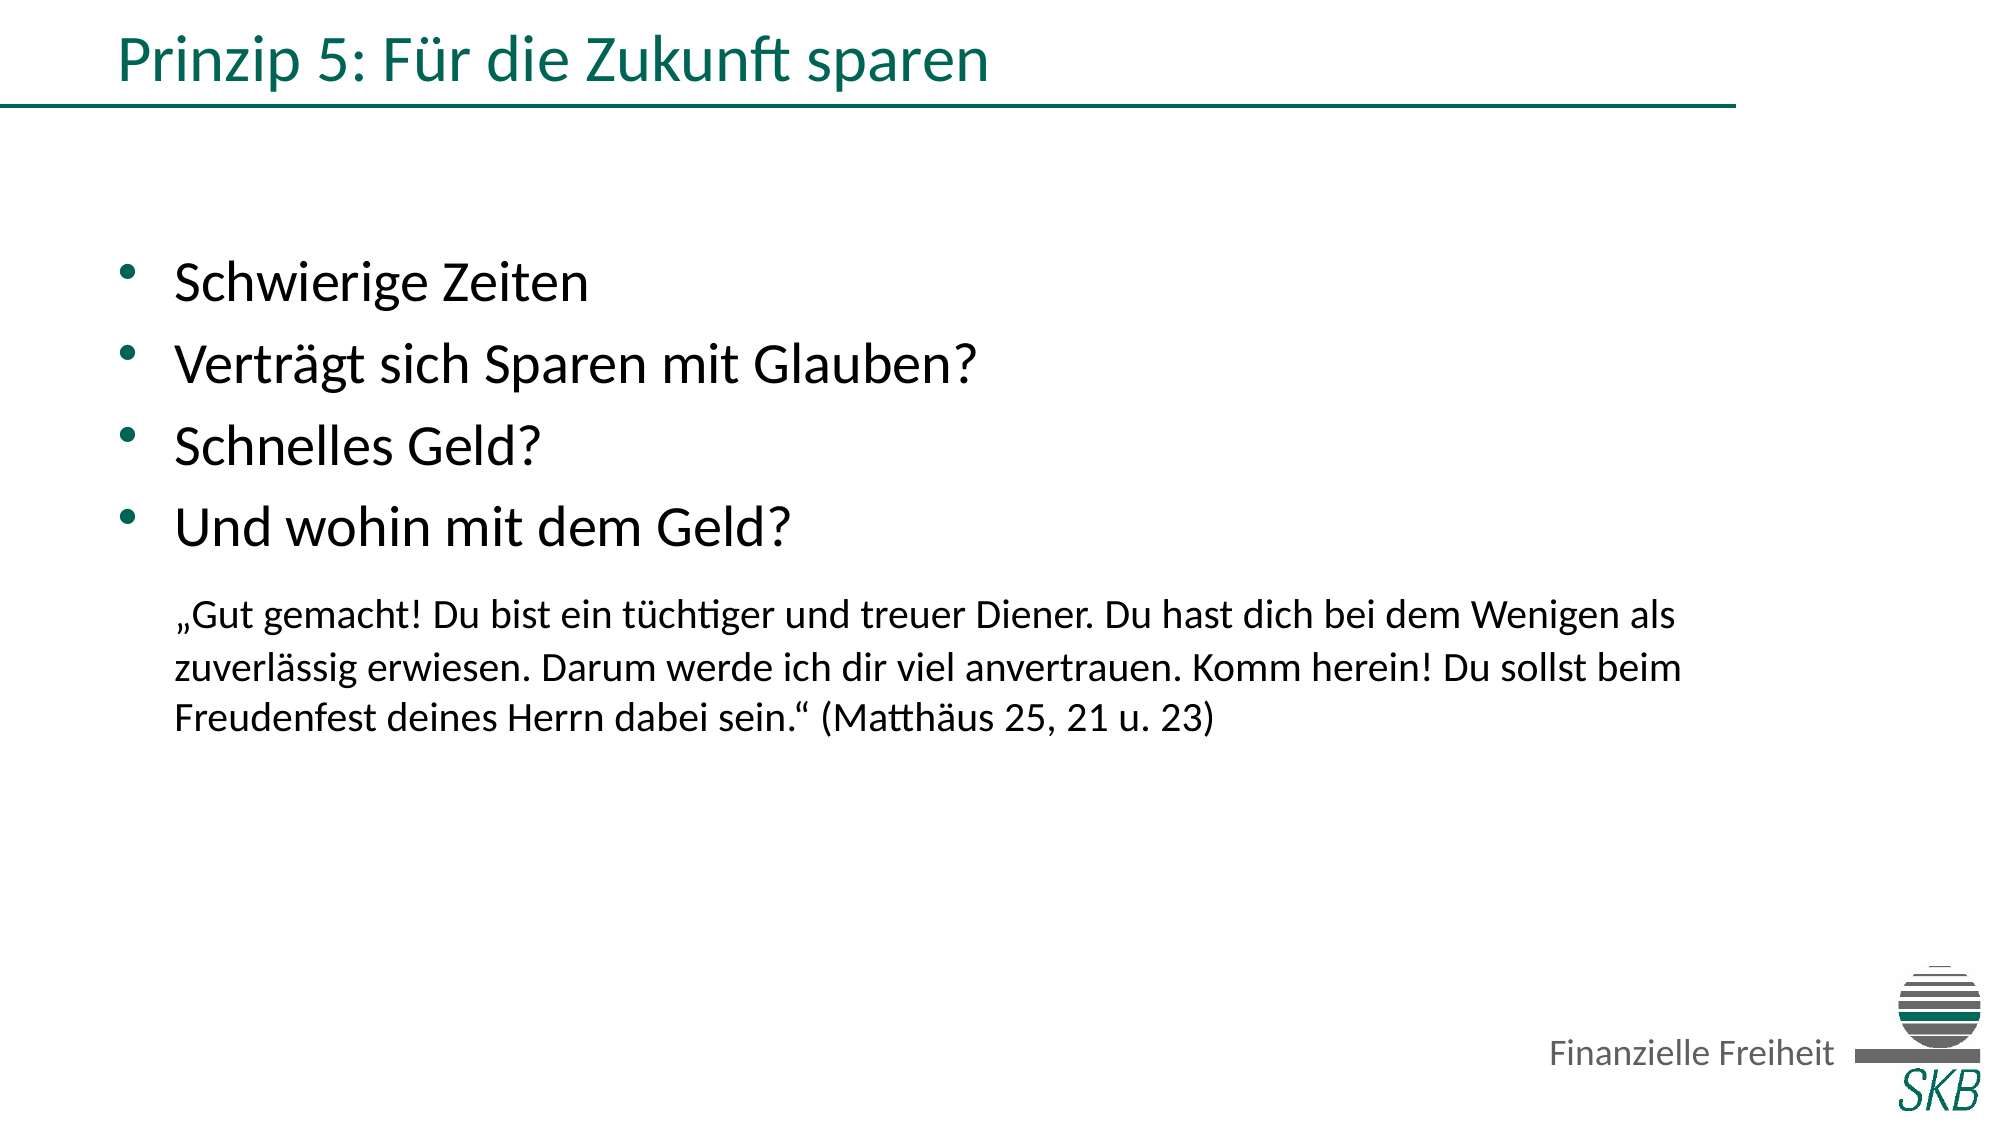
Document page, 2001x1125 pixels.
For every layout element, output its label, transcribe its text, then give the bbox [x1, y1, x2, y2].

text_box Prinzip 5: Für die Zukunft sparen [102, 7, 1300, 80]
picture [1855, 966, 1981, 1111]
list Schwierige Zeiten Verträgt sich Sparen mit Glauben? Schnelles Geld? Und wohin mit dem Geld? „Gut gemacht! Du bist ein tüchtiger und treuer Diener. Du hast dich bei dem Wenigen als zuverlässig erwiesen. Darum werde ich dir viel anvertrauen. Komm herein! Du sollst beim Freudenfest deines Herrn dabei sein.“ (Matthäus 25, 21 u. 23) [117, 243, 1792, 944]
